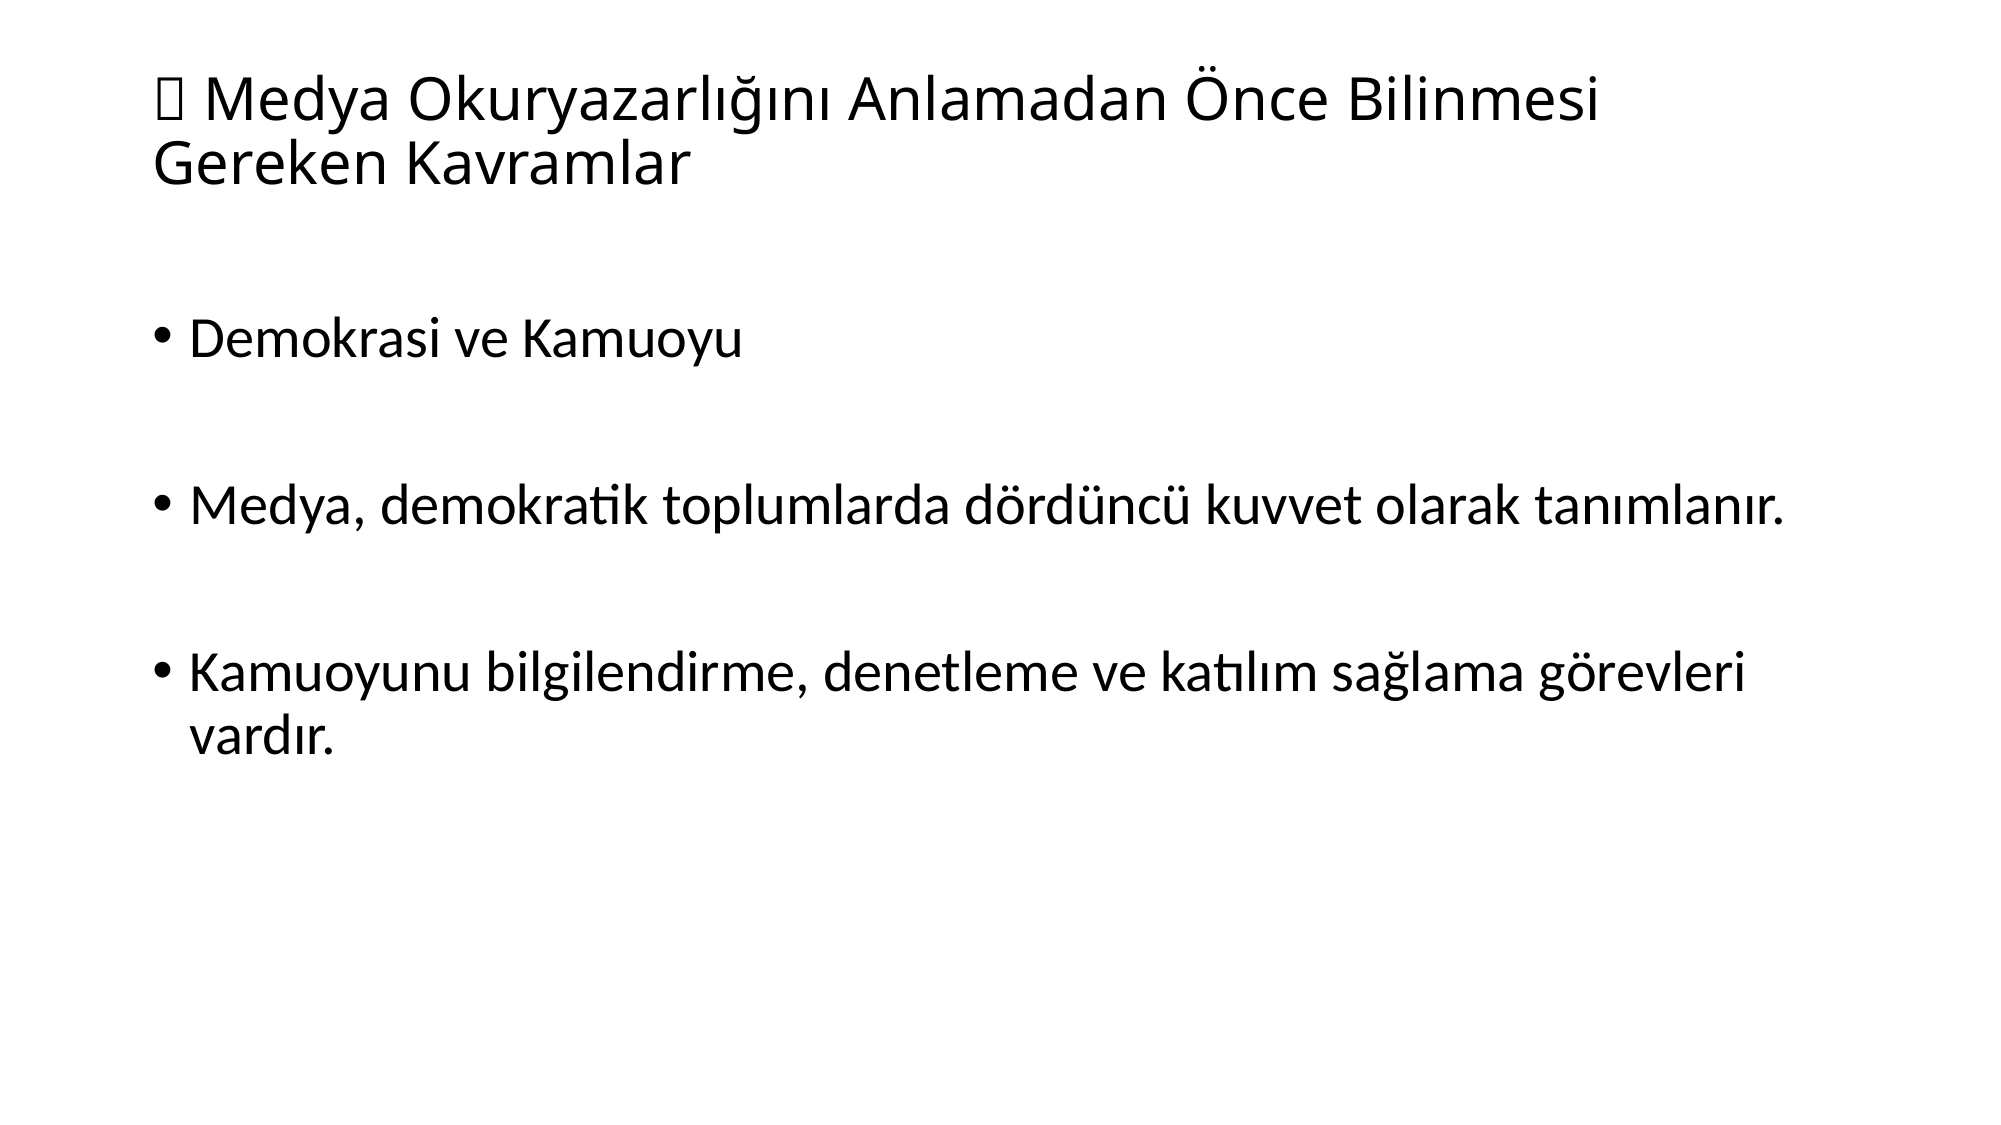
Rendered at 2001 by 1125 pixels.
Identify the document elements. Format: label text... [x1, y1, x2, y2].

list Demokrasi ve Kamuoyu Medya, demokratik toplumlarda dördüncü kuvvet olarak tanımlanır. Kamuoyunu bilgilendirme, denetleme ve katılım sağlama görevleri vardır. [137, 299, 1863, 1014]
title 📌 Medya Okuryazarlığını Anlamadan Önce Bilinmesi Gereken Kavramlar [137, 59, 1863, 278]
